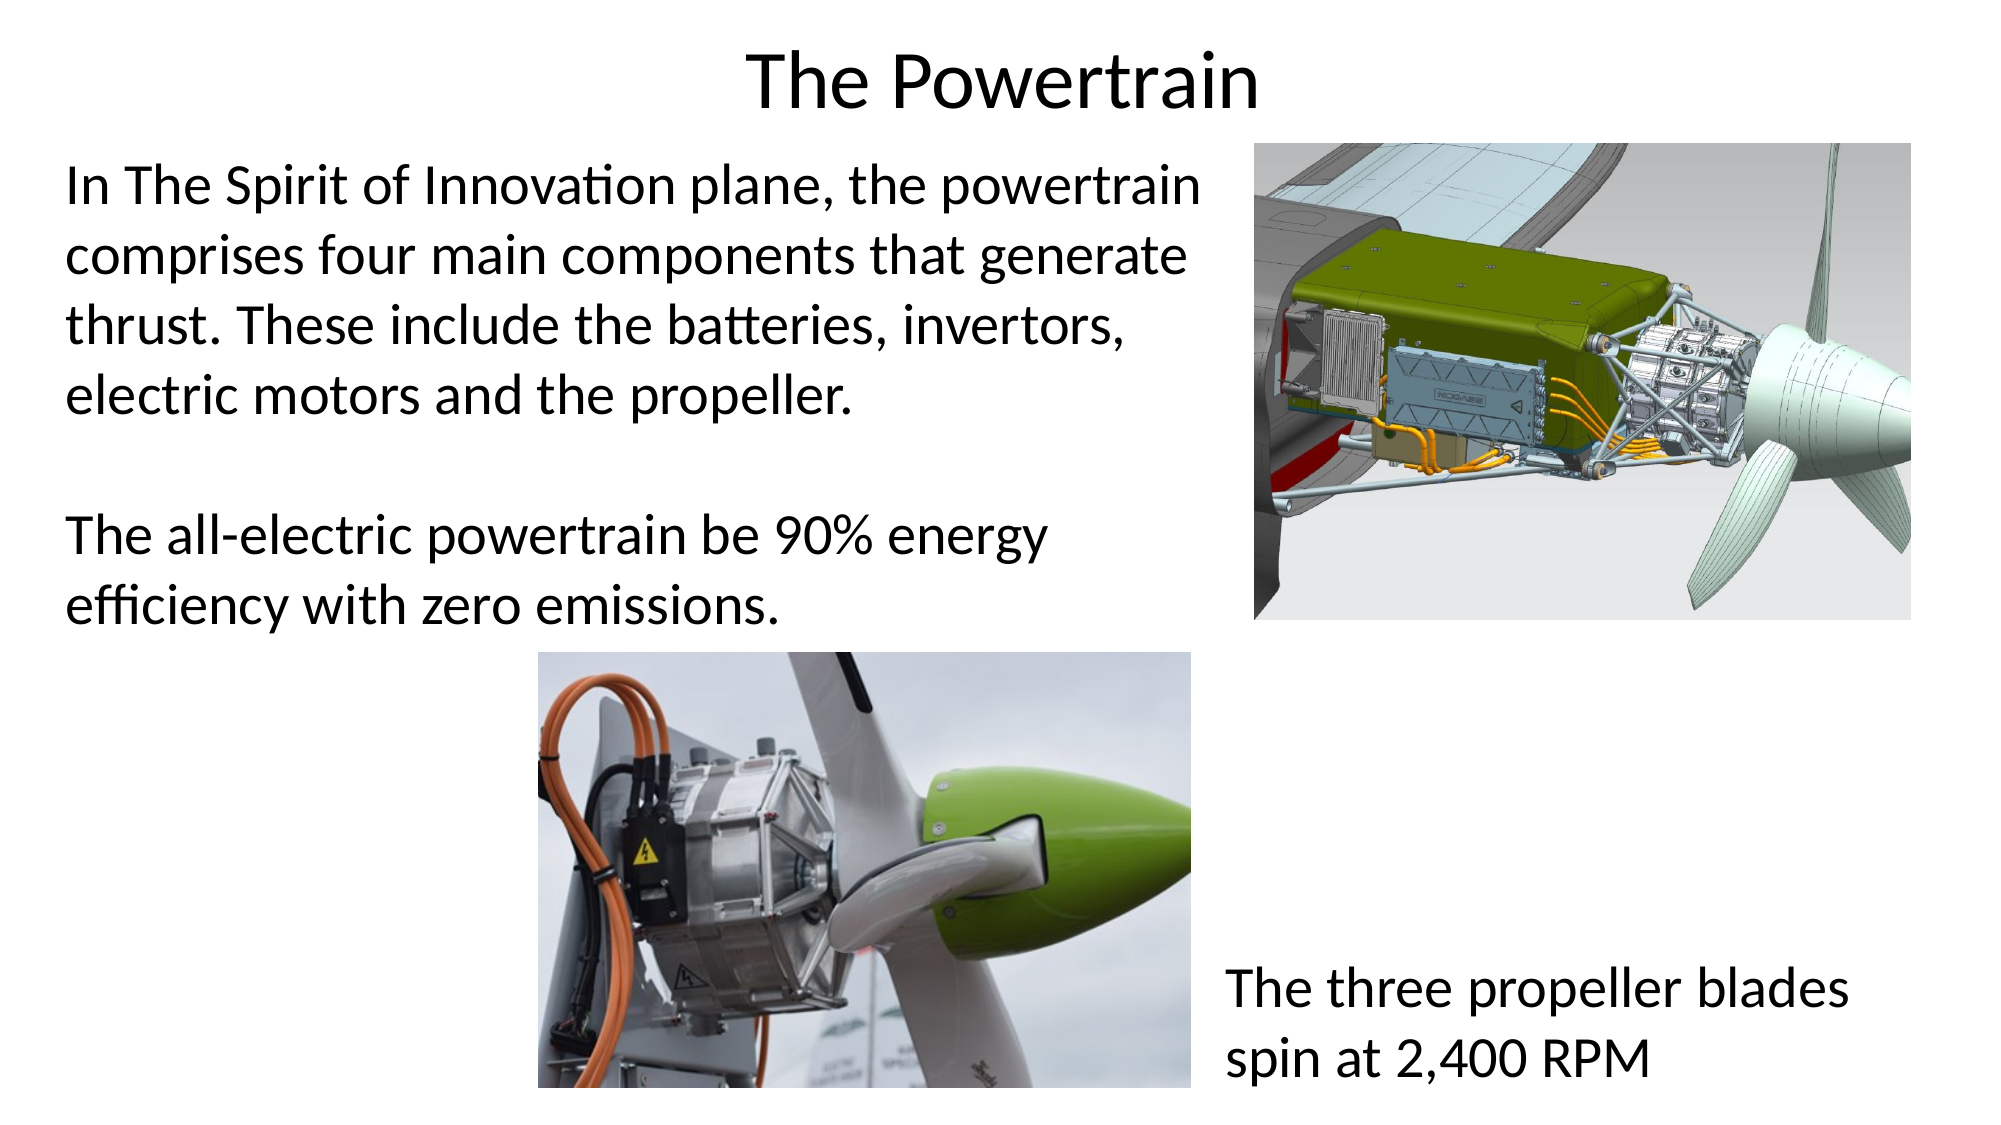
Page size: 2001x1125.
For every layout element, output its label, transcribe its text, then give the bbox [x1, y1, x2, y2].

picture [1254, 143, 1911, 620]
text_box The Powertrain [731, 17, 1278, 233]
text_box In The Spirit of Innovation plane, the powertrain comprises four main components that generate thrust. These include the batteries, invertors, electric motors and the propeller. The all-electric powertrain be 90% energy efficiency with zero emissions. [51, 138, 1246, 714]
picture [538, 652, 1191, 1088]
text_box The three propeller blades spin at 2,400 RPM [1210, 941, 1896, 1097]
